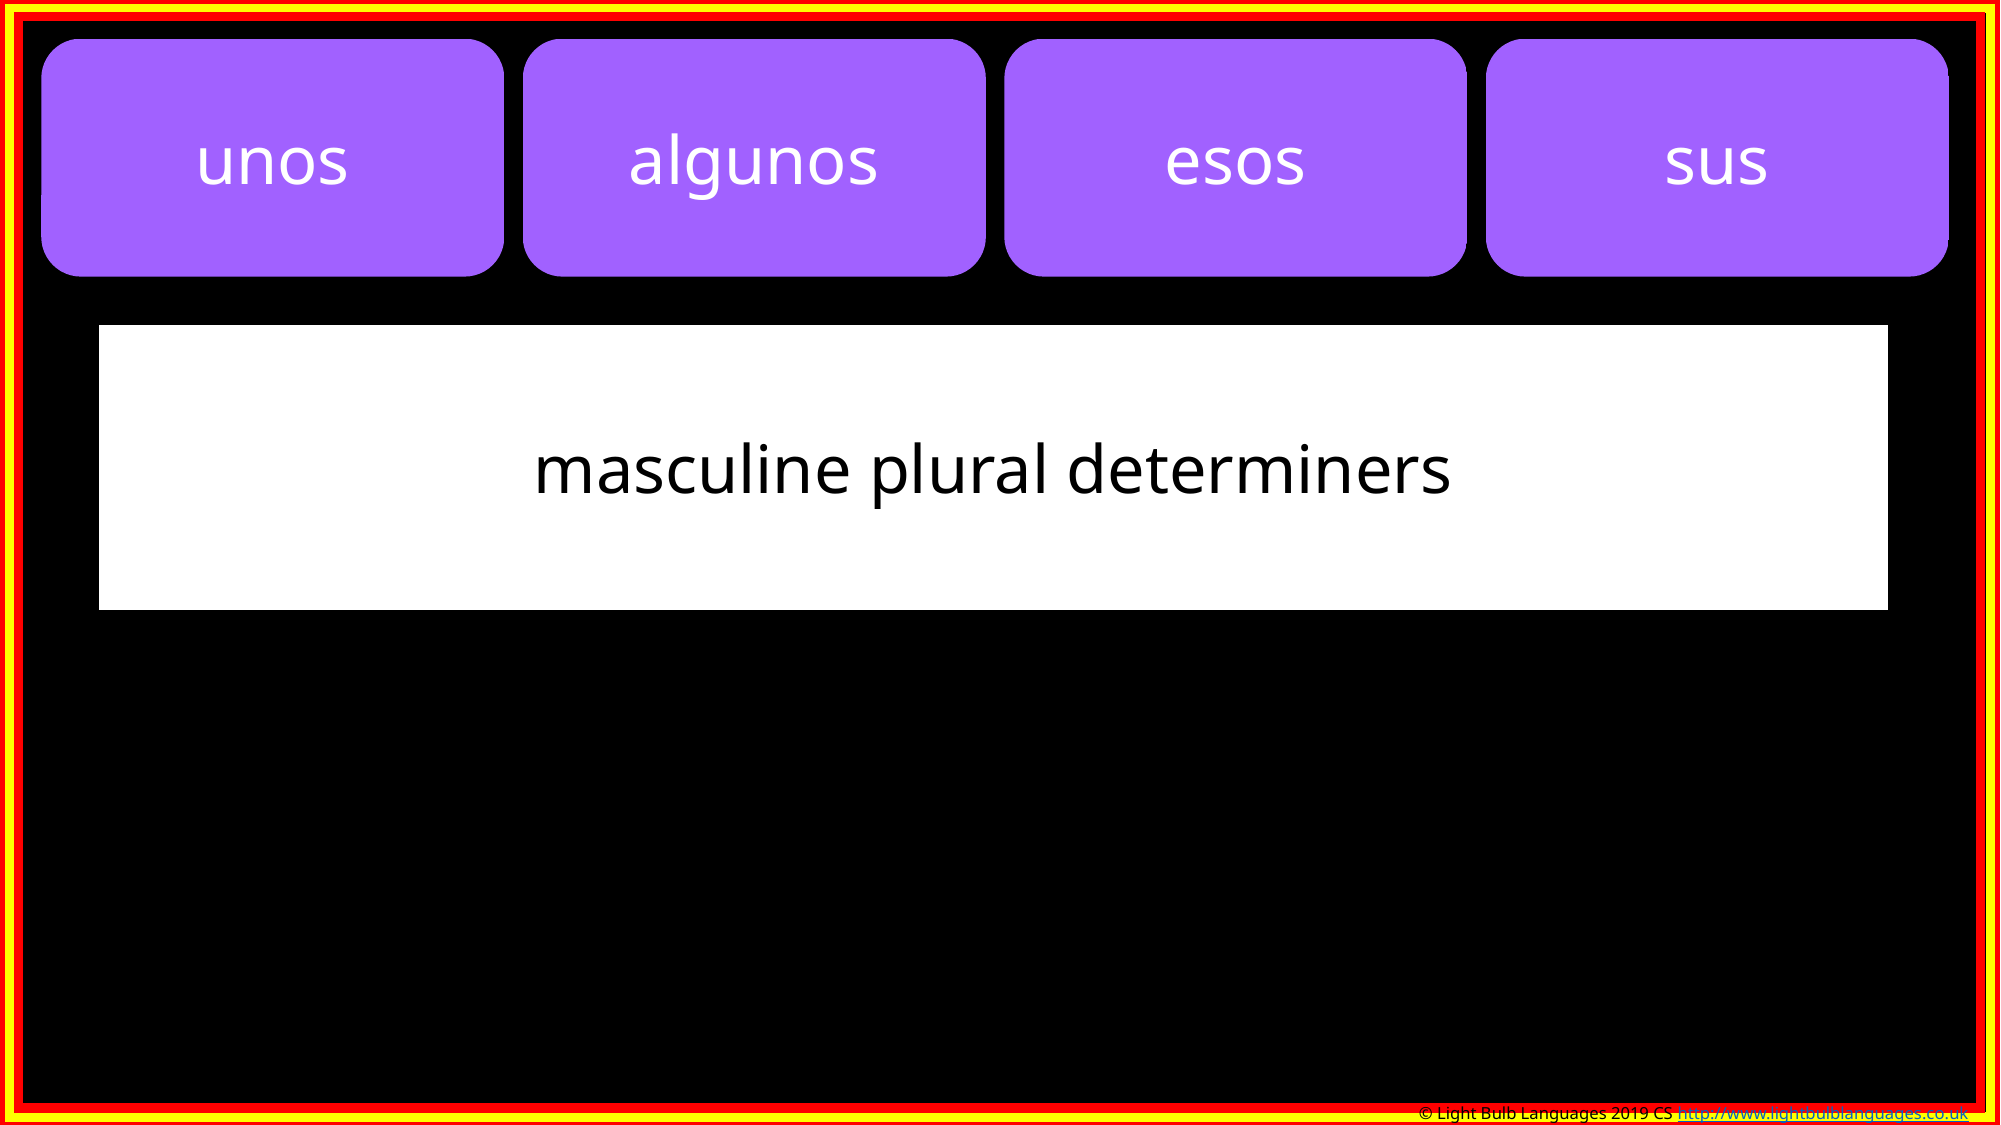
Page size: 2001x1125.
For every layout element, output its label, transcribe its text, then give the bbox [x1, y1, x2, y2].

text_box masculine plural determiners [99, 325, 1888, 610]
text_box sus [1484, 37, 1950, 278]
text_box [9, 8, 1992, 1118]
text_box algunos [521, 37, 987, 278]
text_box [0, 0, 2000, 1125]
text_box © Light Bulb Languages 2019 CS http://www.lightbulblanguages.co.uk [1404, 1095, 2000, 1125]
text_box [17, 15, 1982, 1109]
text_box esos [1003, 37, 1469, 278]
text_box unos [40, 37, 506, 278]
